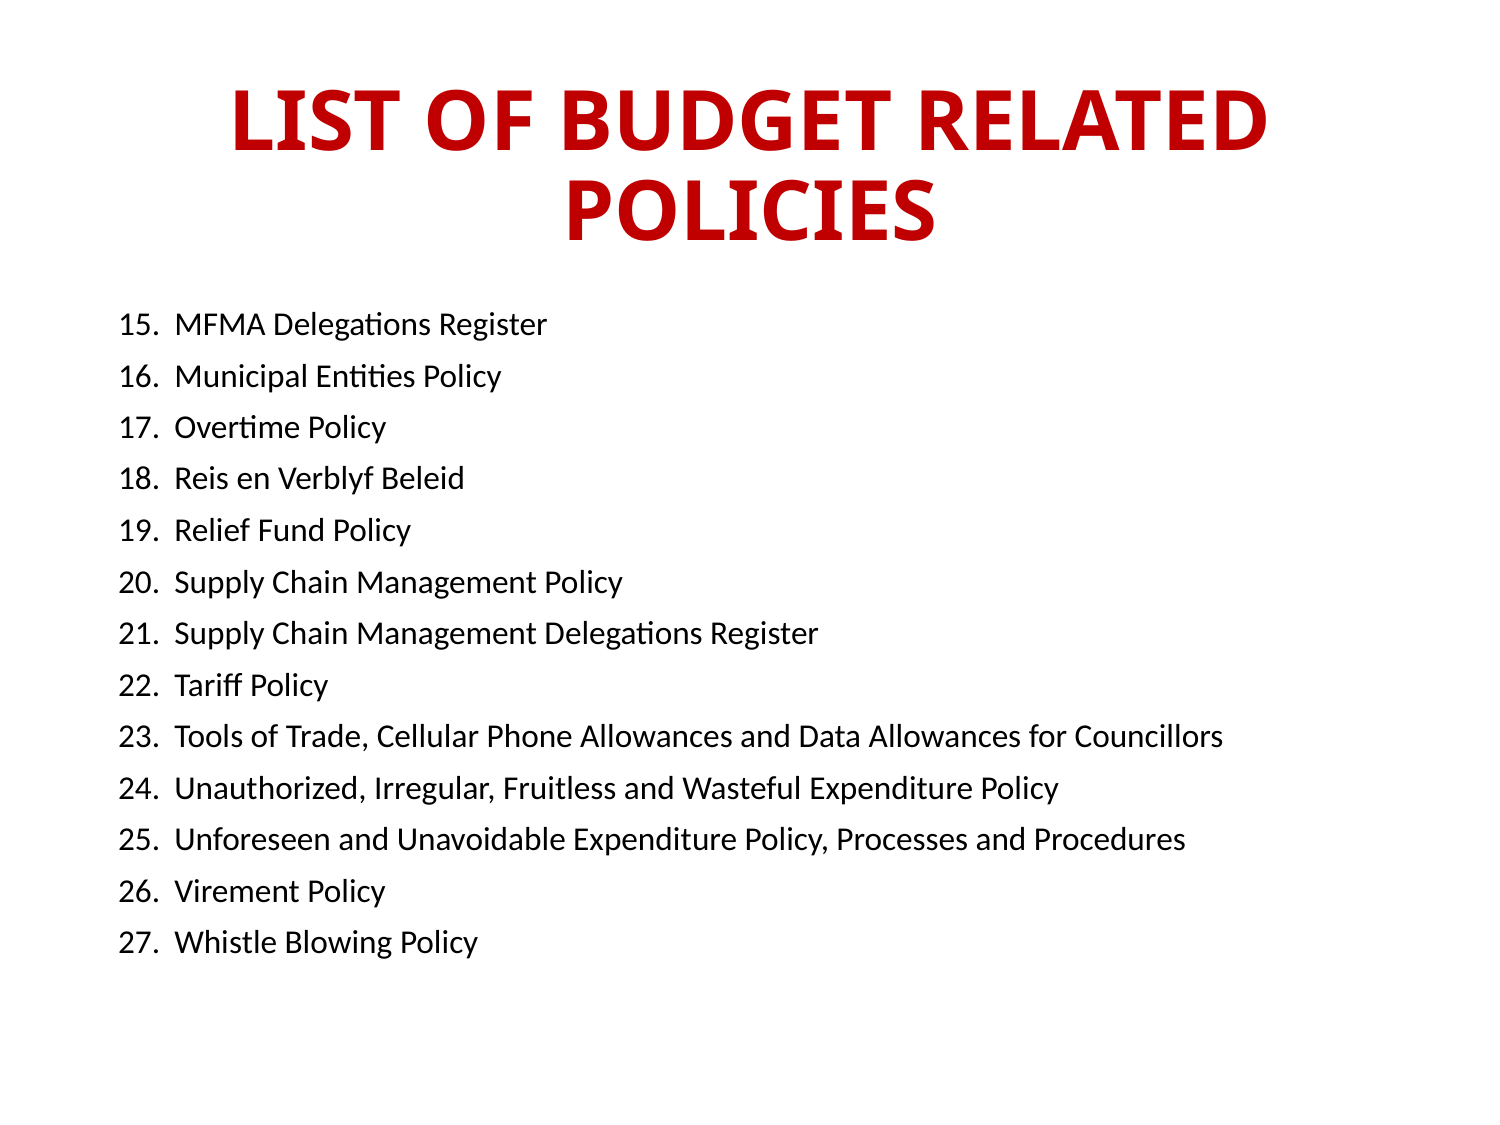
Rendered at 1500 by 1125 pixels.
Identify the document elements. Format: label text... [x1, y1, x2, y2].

list MFMA Delegations Register Municipal Entities Policy Overtime Policy Reis en Verblyf Beleid Relief Fund Policy Supply Chain Management Policy Supply Chain Management Delegations Register Tariff Policy Tools of Trade, Cellular Phone Allowances and Data Allowances for Councillors Unauthorized, Irregular, Fruitless and Wasteful Expenditure Policy Unforeseen and Unavoidable Expenditure Policy, Processes and Procedures Virement Policy Whistle Blowing Policy [103, 299, 1397, 1014]
title LIST OF BUDGET RELATED POLICIES [103, 59, 1397, 278]
